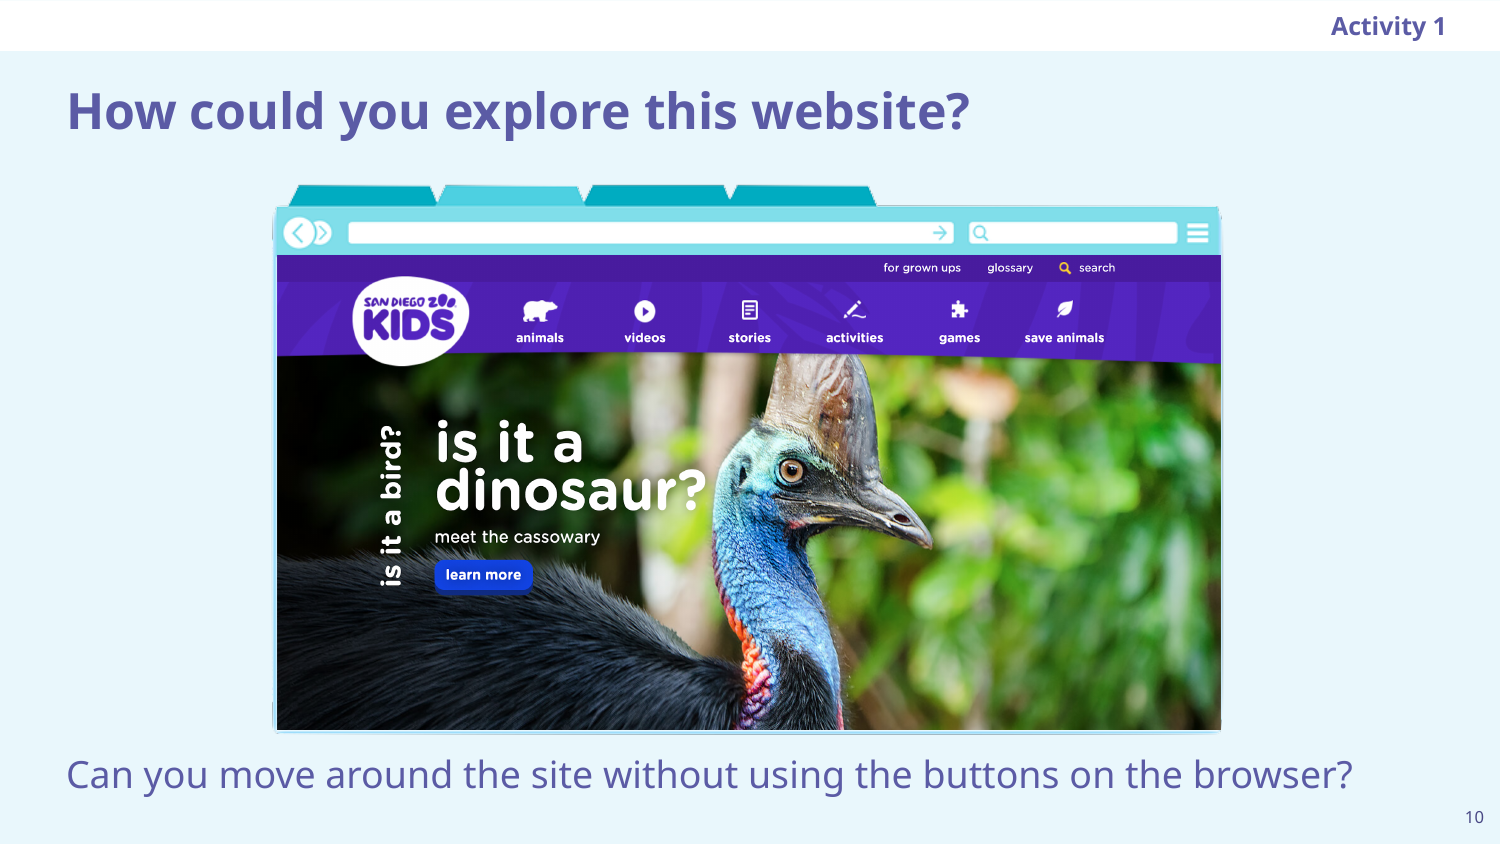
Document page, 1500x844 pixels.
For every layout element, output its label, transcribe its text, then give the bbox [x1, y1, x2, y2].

picture [178, 139, 1322, 793]
title How could you explore this website? [51, 52, 1449, 167]
subtitle Activity 1 [862, 0, 1448, 52]
slide_number ‹#› [1449, 792, 1500, 844]
list Can you move around the site without using the buttons on the browser? [51, 729, 1449, 844]
